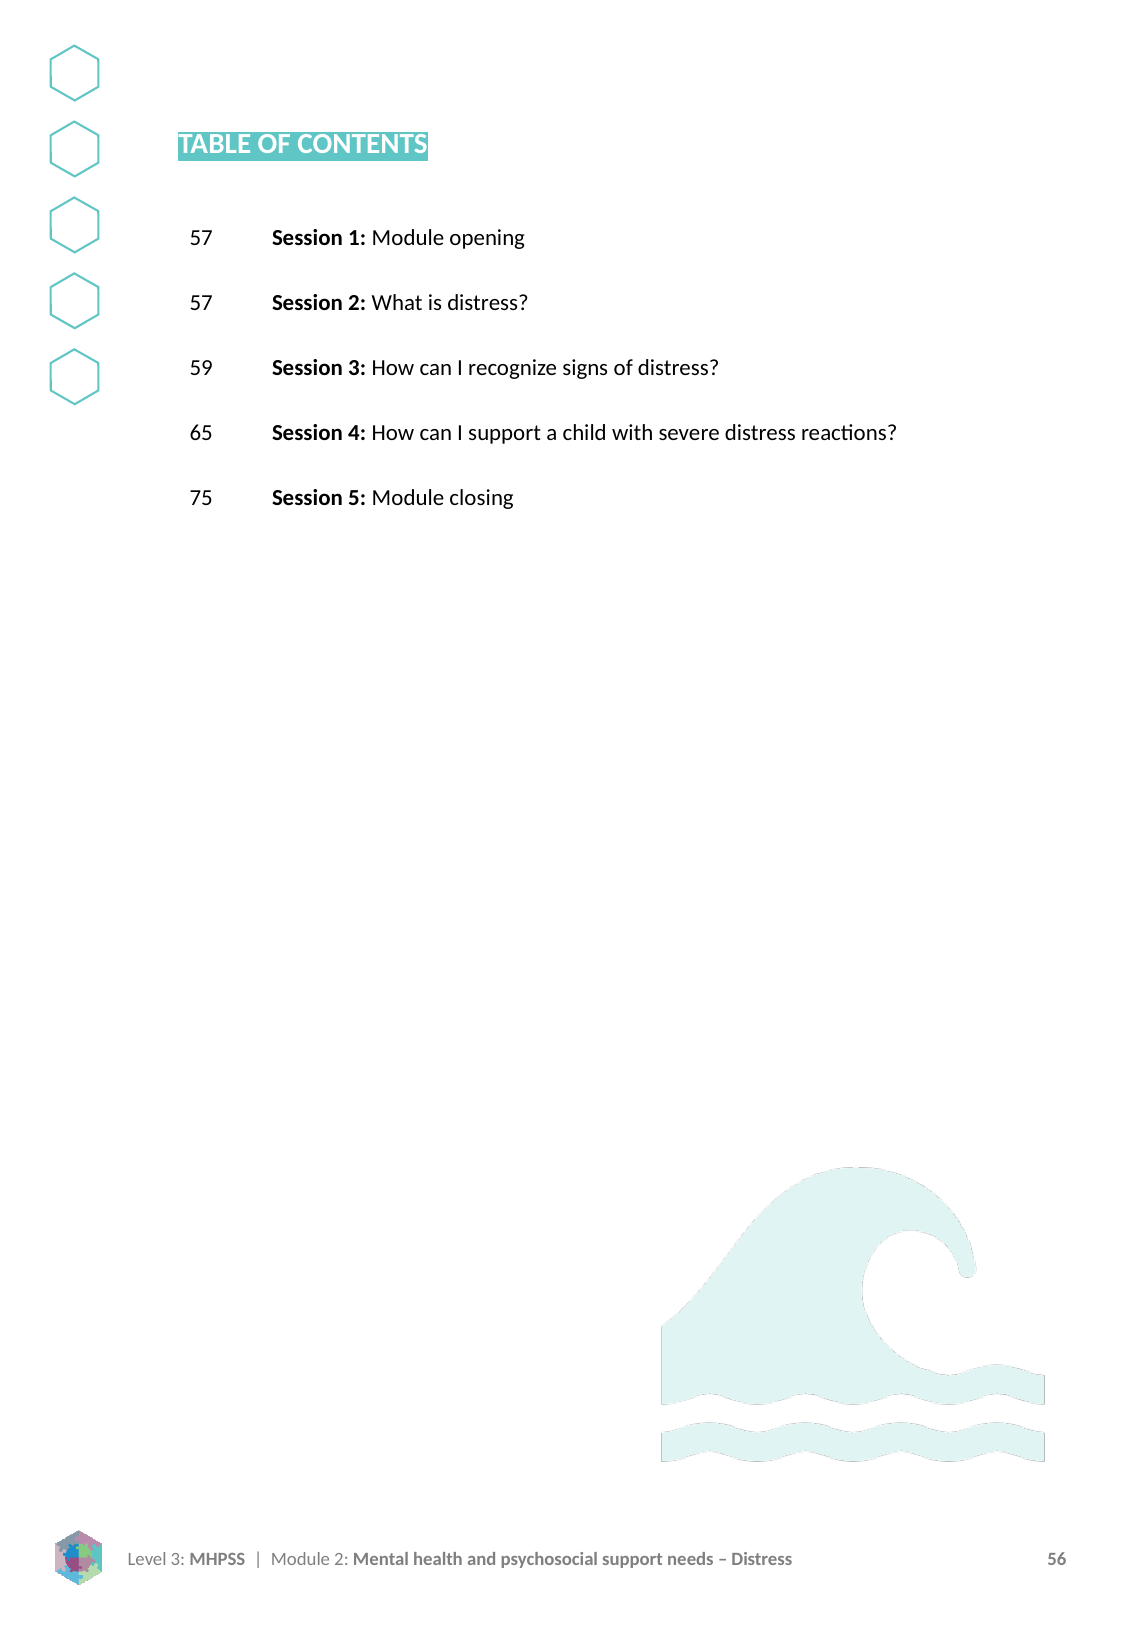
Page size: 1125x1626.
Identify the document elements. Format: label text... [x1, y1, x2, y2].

text_box [50, 121, 99, 177]
text_box [50, 197, 99, 253]
picture [623, 1083, 1083, 1543]
text_box Session 1: Module opening Session 2: What is distress? Session 3: How can I recognize signs of distress? Session 4: How can I support a child with severe distress reactions? Session 5: Module closing [258, 215, 1026, 518]
text_box TABLE OF CONTENTS [163, 116, 788, 167]
text_box 57 57 59 65 75 [174, 215, 258, 518]
picture [55, 1530, 102, 1585]
text_box [50, 45, 99, 101]
text_box [50, 273, 99, 329]
text_box [50, 349, 99, 405]
